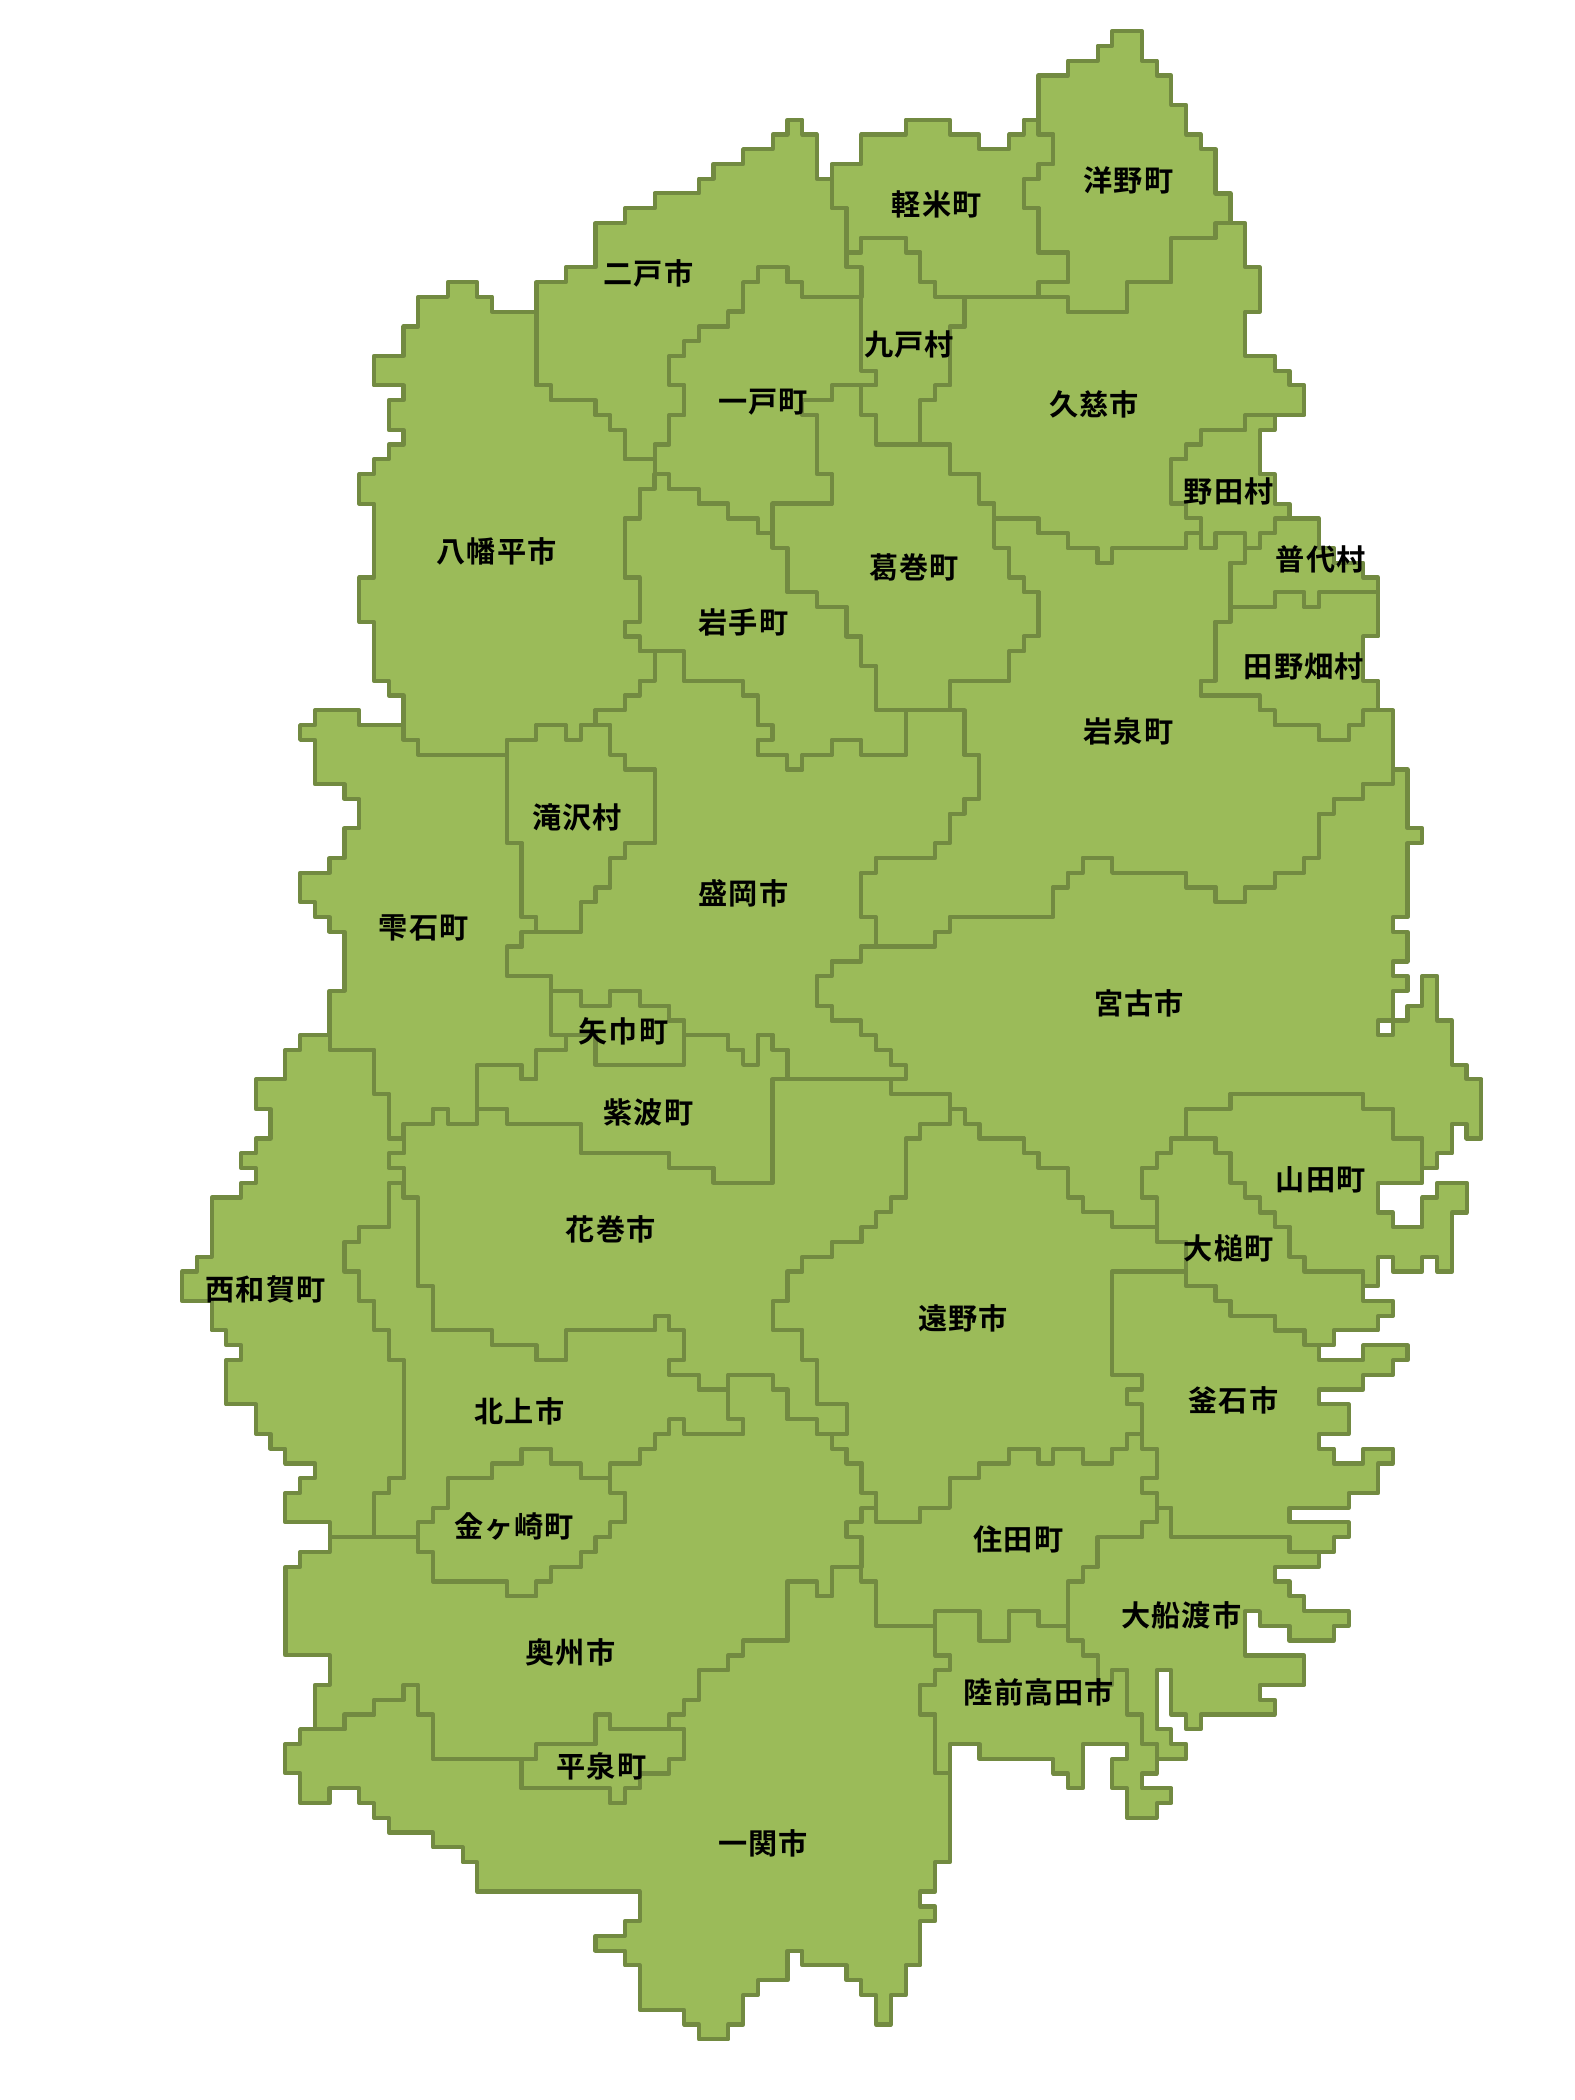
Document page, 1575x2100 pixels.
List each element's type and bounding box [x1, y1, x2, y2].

text_box [181, 30, 1482, 2040]
